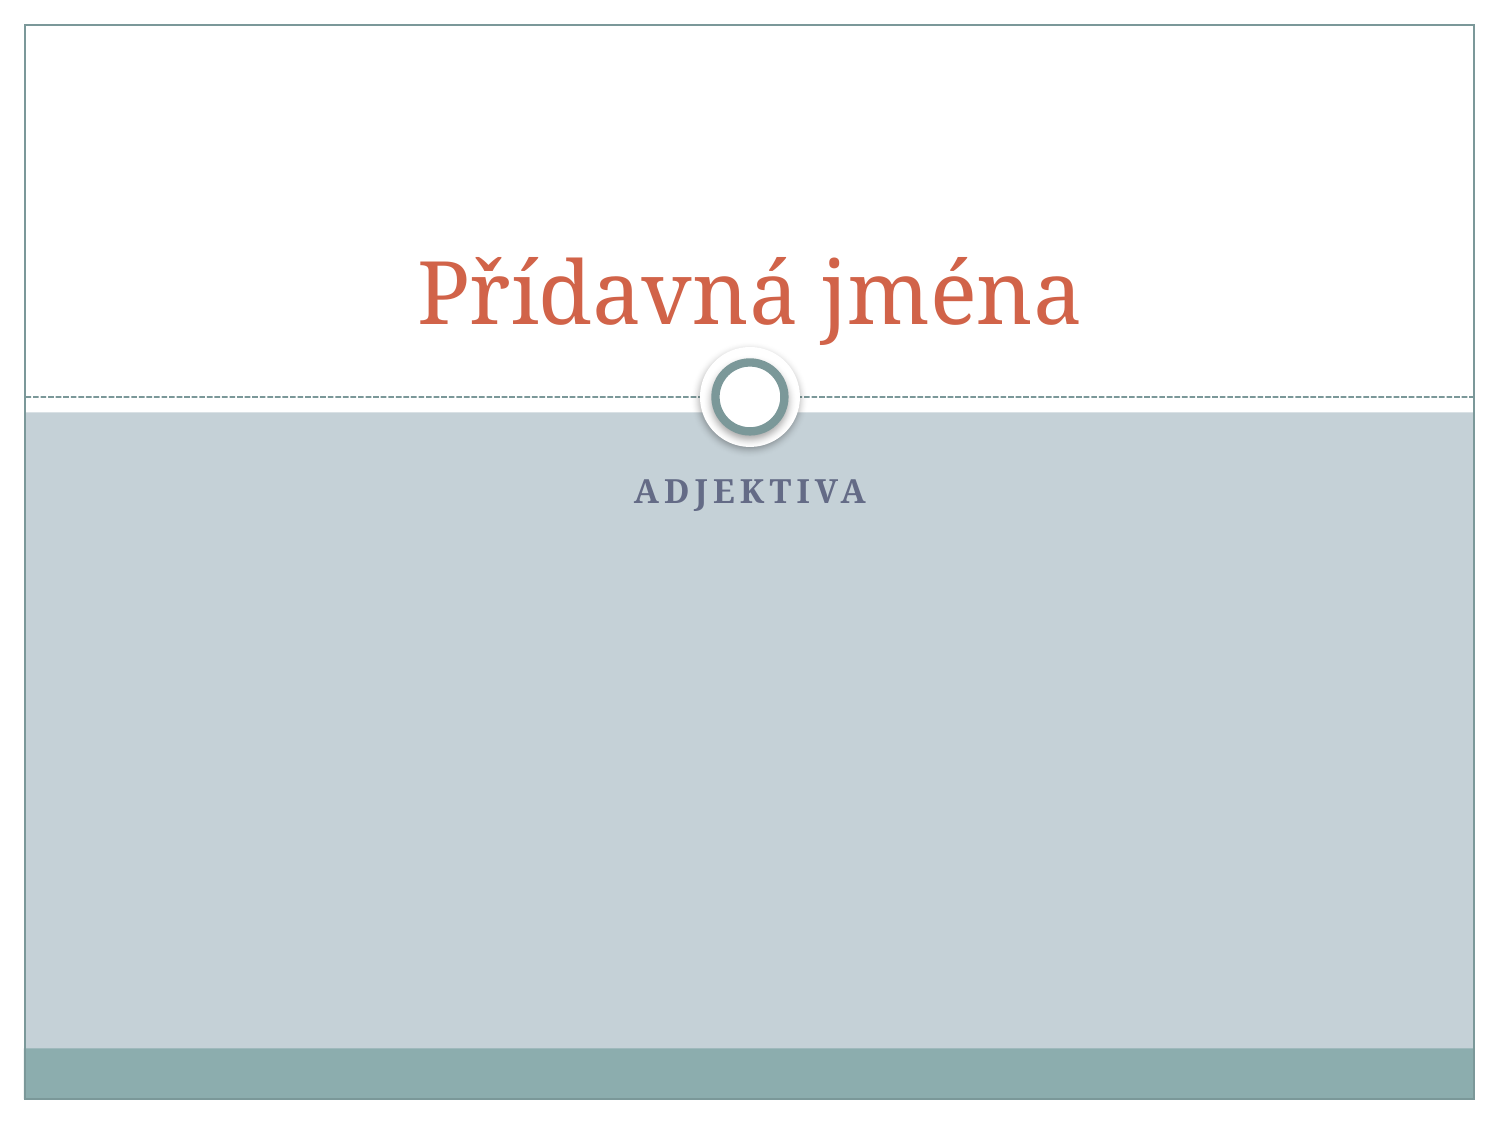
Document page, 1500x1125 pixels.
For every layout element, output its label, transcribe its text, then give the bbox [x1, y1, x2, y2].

subtitle adjektiva [225, 462, 1275, 750]
title Přídavná jména [112, 62, 1388, 350]
